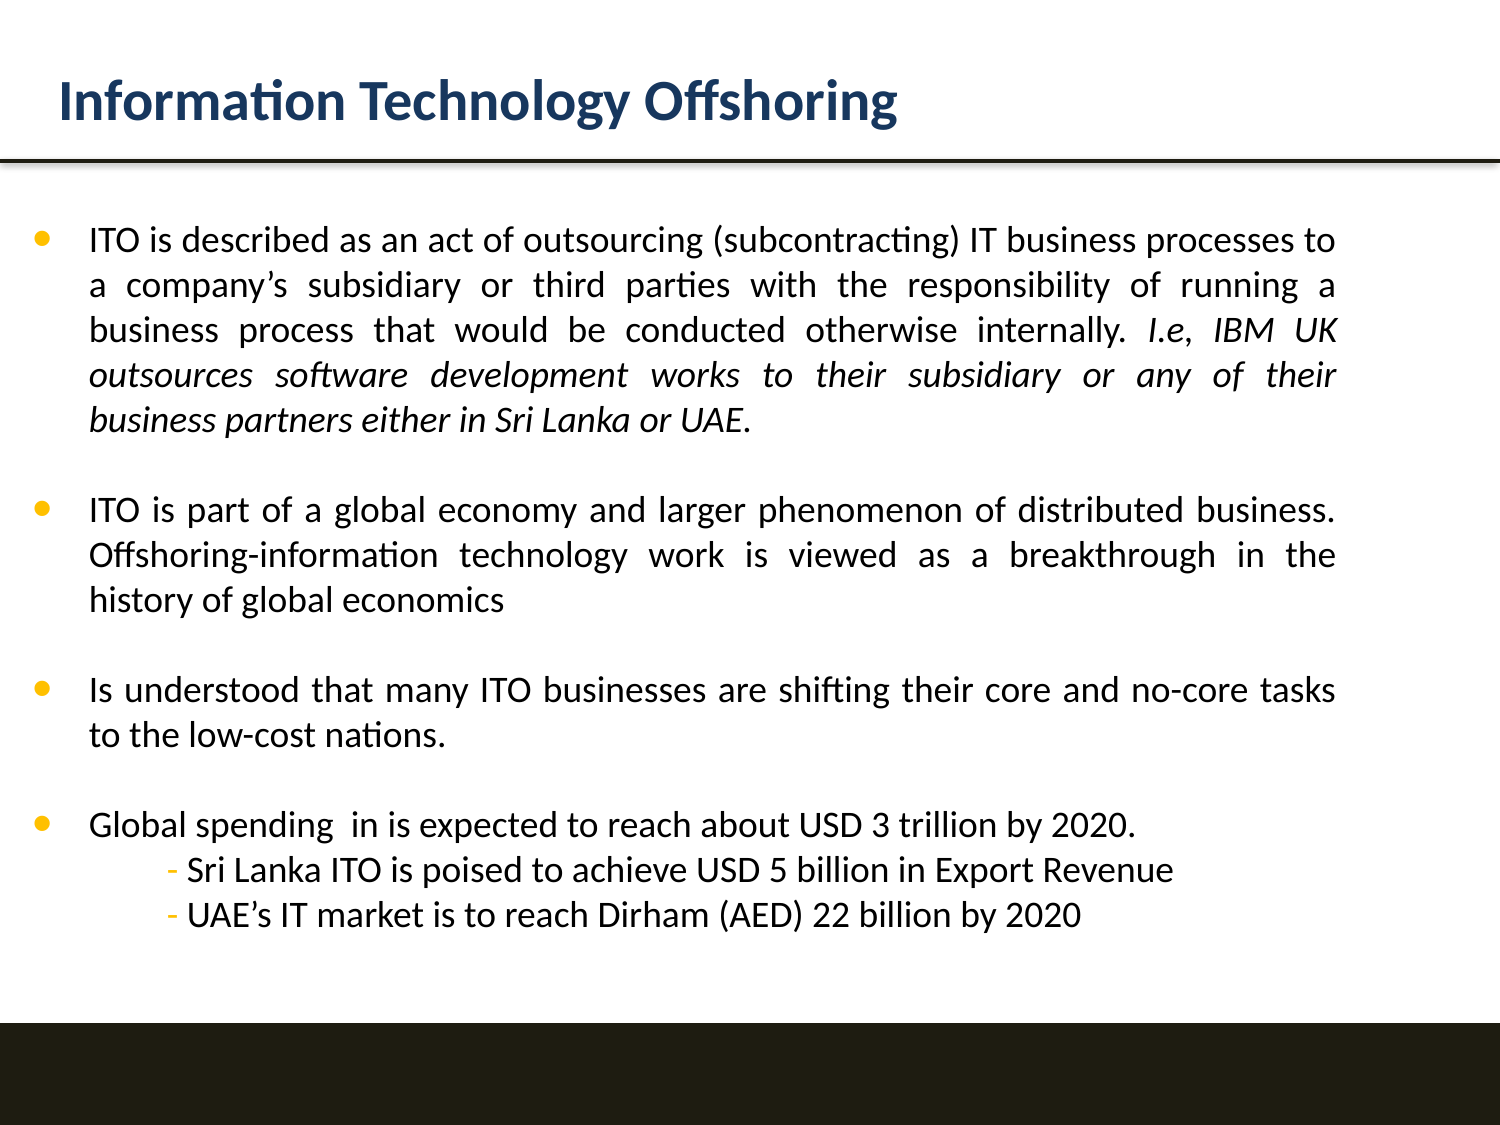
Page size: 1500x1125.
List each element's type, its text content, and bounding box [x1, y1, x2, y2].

text_box [39, 208, 1444, 967]
text_box ITO is described as an act of outsourcing (subcontracting) IT business processes to a company’s subsidiary or third parties with the responsibility of running a business process that would be conducted otherwise internally. I.e, IBM UK outsources software development works to their subsidiary or any of their business partners either in Sri Lanka or UAE. ITO is part of a global economy and larger phenomenon of distributed business. Offshoring-information technology work is viewed as a breakthrough in the history of global economics Is understood that many ITO businesses are shifting their core and no-core tasks to the low-cost nations. Global spending in is expected to reach about USD 3 trillion by 2020. - Sri Lanka ITO is poised to achieve USD 5 billion in Export Revenue - UAE’s IT market is to reach Dirham (AED) 22 billion by 2020 [17, 208, 1353, 943]
text_box Information Technology Offshoring [43, 54, 1270, 140]
text_box [0, 1021, 1500, 1125]
